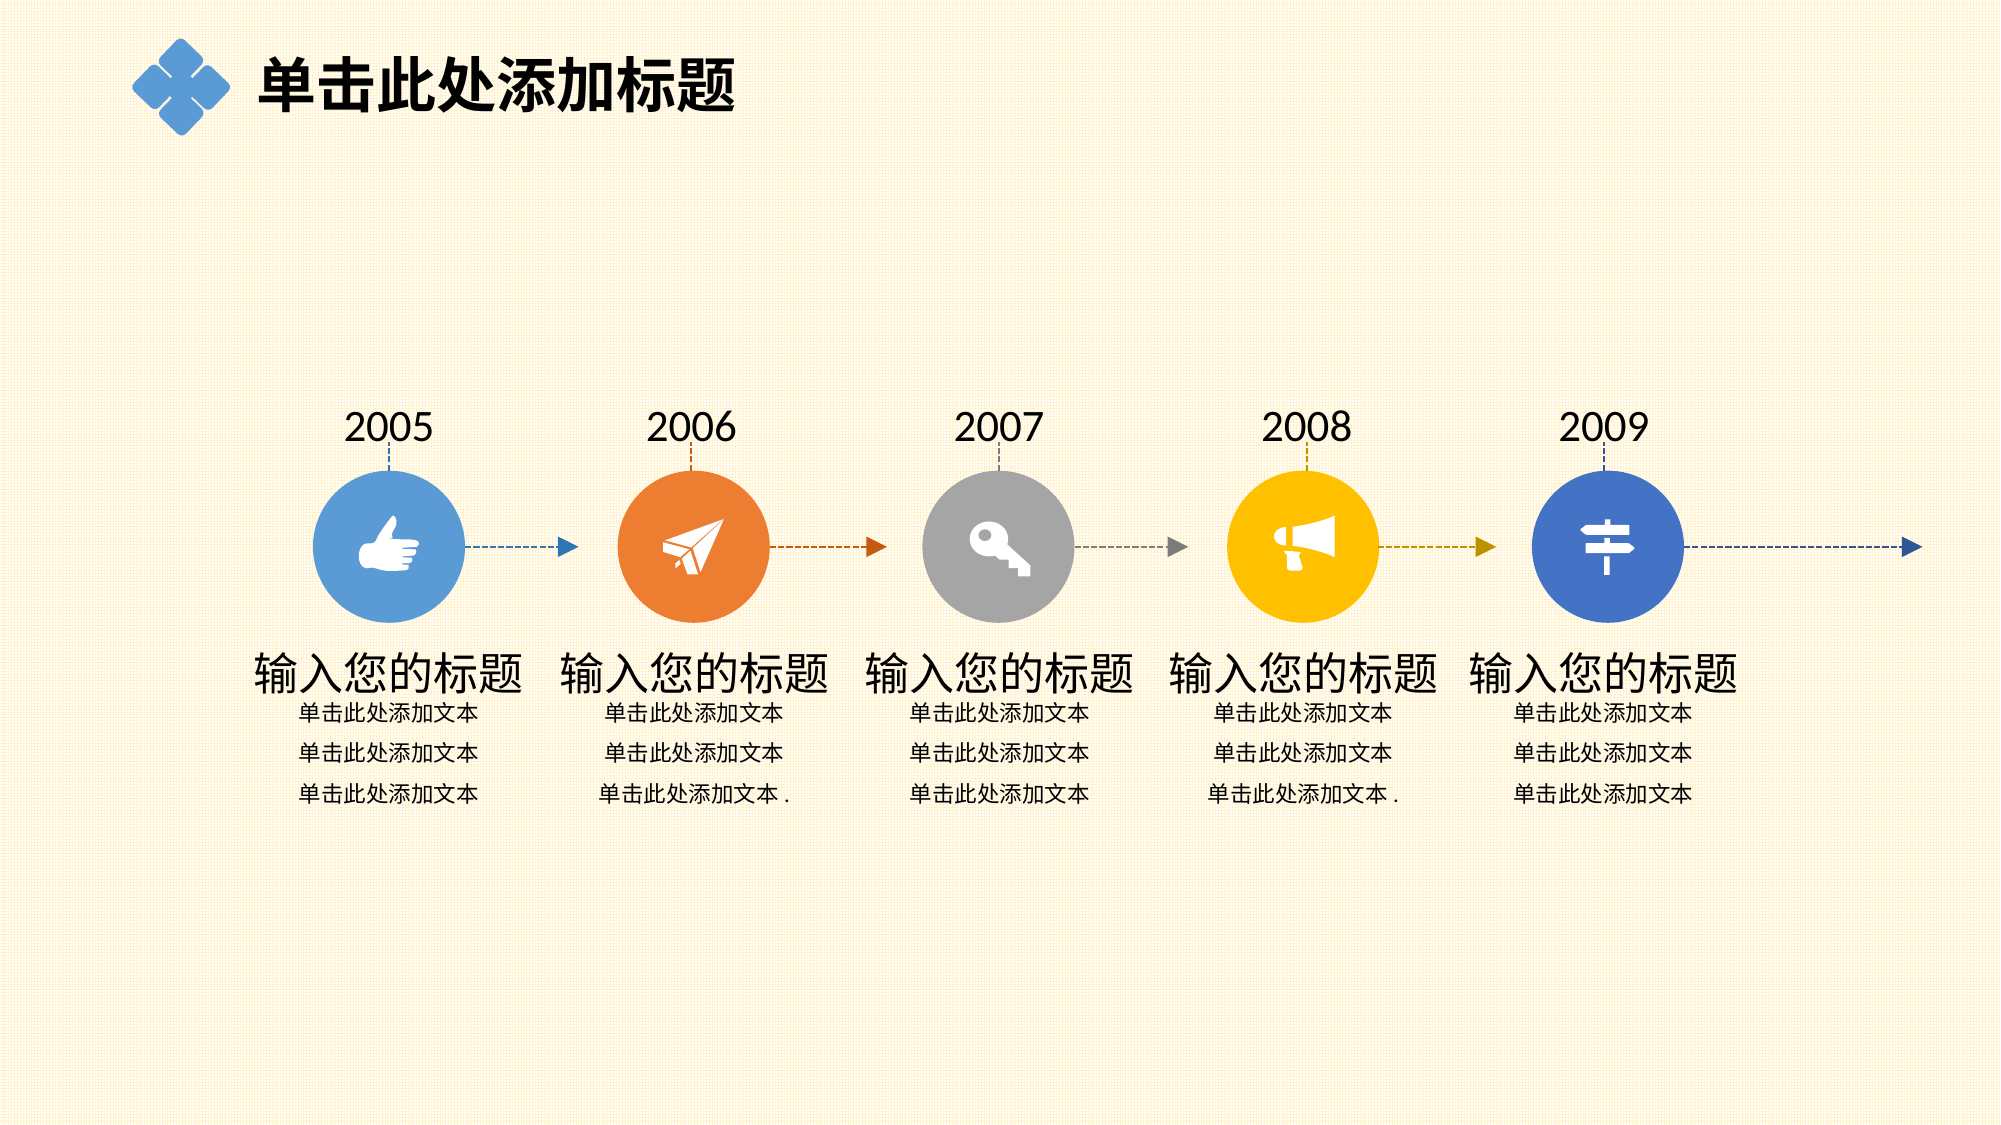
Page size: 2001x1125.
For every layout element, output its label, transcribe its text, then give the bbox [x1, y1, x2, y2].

text_box 输入您的标题单击此处添加文本 单击此处添加文本 单击此处添加文本. [1148, 642, 1448, 816]
text_box 2008 [1152, 393, 1449, 459]
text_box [137, 43, 226, 131]
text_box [617, 442, 887, 623]
text_box 输入您的标题单击此处添加文本 单击此处添加文本 单击此处添加文本. [539, 642, 845, 816]
text_box 2009 [1449, 393, 1758, 459]
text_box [922, 442, 1189, 623]
text_box 输入您的标题单击此处添加文本 单击此处添加文本 单击此处添加文本 [1448, 642, 1758, 816]
text_box 2006 [537, 393, 845, 459]
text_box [1531, 442, 1923, 623]
text_box 单击此处添加标题 [241, 39, 752, 127]
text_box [1227, 442, 1497, 623]
text_box 2005 [235, 393, 537, 459]
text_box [312, 442, 579, 623]
text_box 输入您的标题单击此处添加文本 单击此处添加文本 单击此处添加文本 [845, 642, 1148, 816]
text_box 2007 [845, 393, 1152, 459]
text_box 输入您的标题单击此处添加文本 单击此处添加文本 单击此处添加文本 [234, 642, 539, 816]
